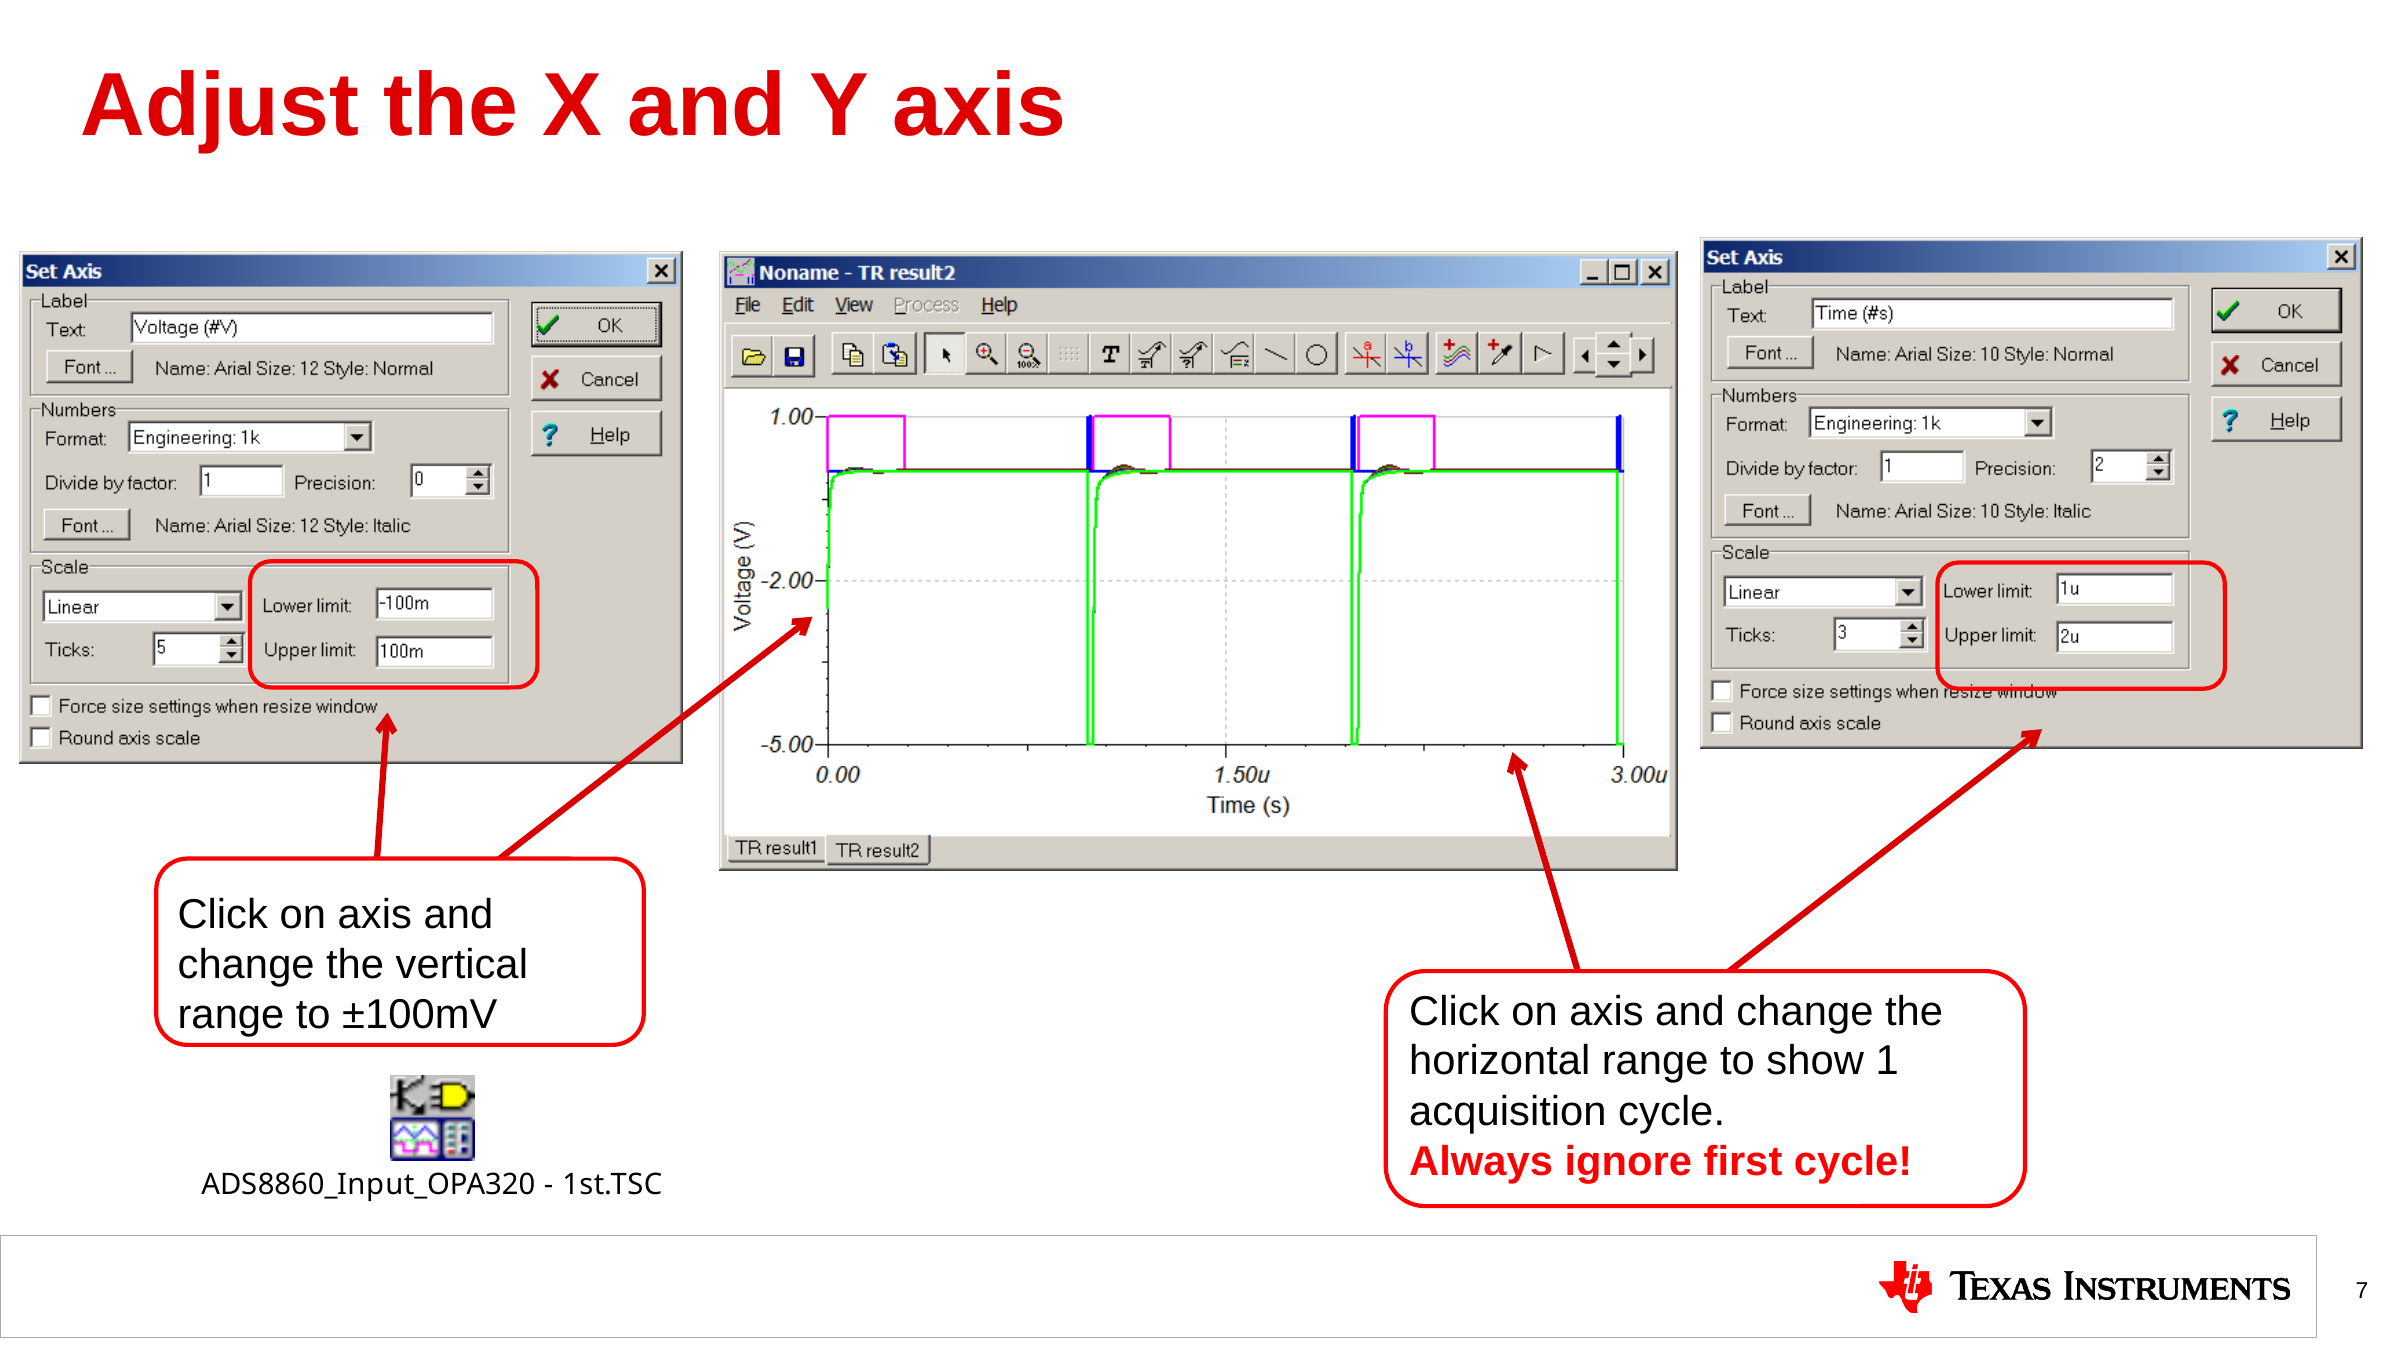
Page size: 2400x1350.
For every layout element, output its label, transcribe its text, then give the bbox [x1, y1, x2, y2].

picture [1879, 1261, 2290, 1265]
picture [1699, 237, 2364, 750]
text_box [462, 616, 813, 888]
picture [19, 251, 683, 764]
title Adjust the X and Y axis [60, 27, 2282, 189]
slide_number 7 [1828, 1265, 2389, 1307]
picture [718, 251, 1678, 871]
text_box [155, 858, 644, 1047]
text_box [147, 1075, 717, 1212]
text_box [374, 712, 388, 857]
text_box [1385, 970, 2026, 1207]
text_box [1691, 728, 2043, 1001]
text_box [1512, 751, 1587, 969]
picture [1879, 1307, 2290, 1313]
